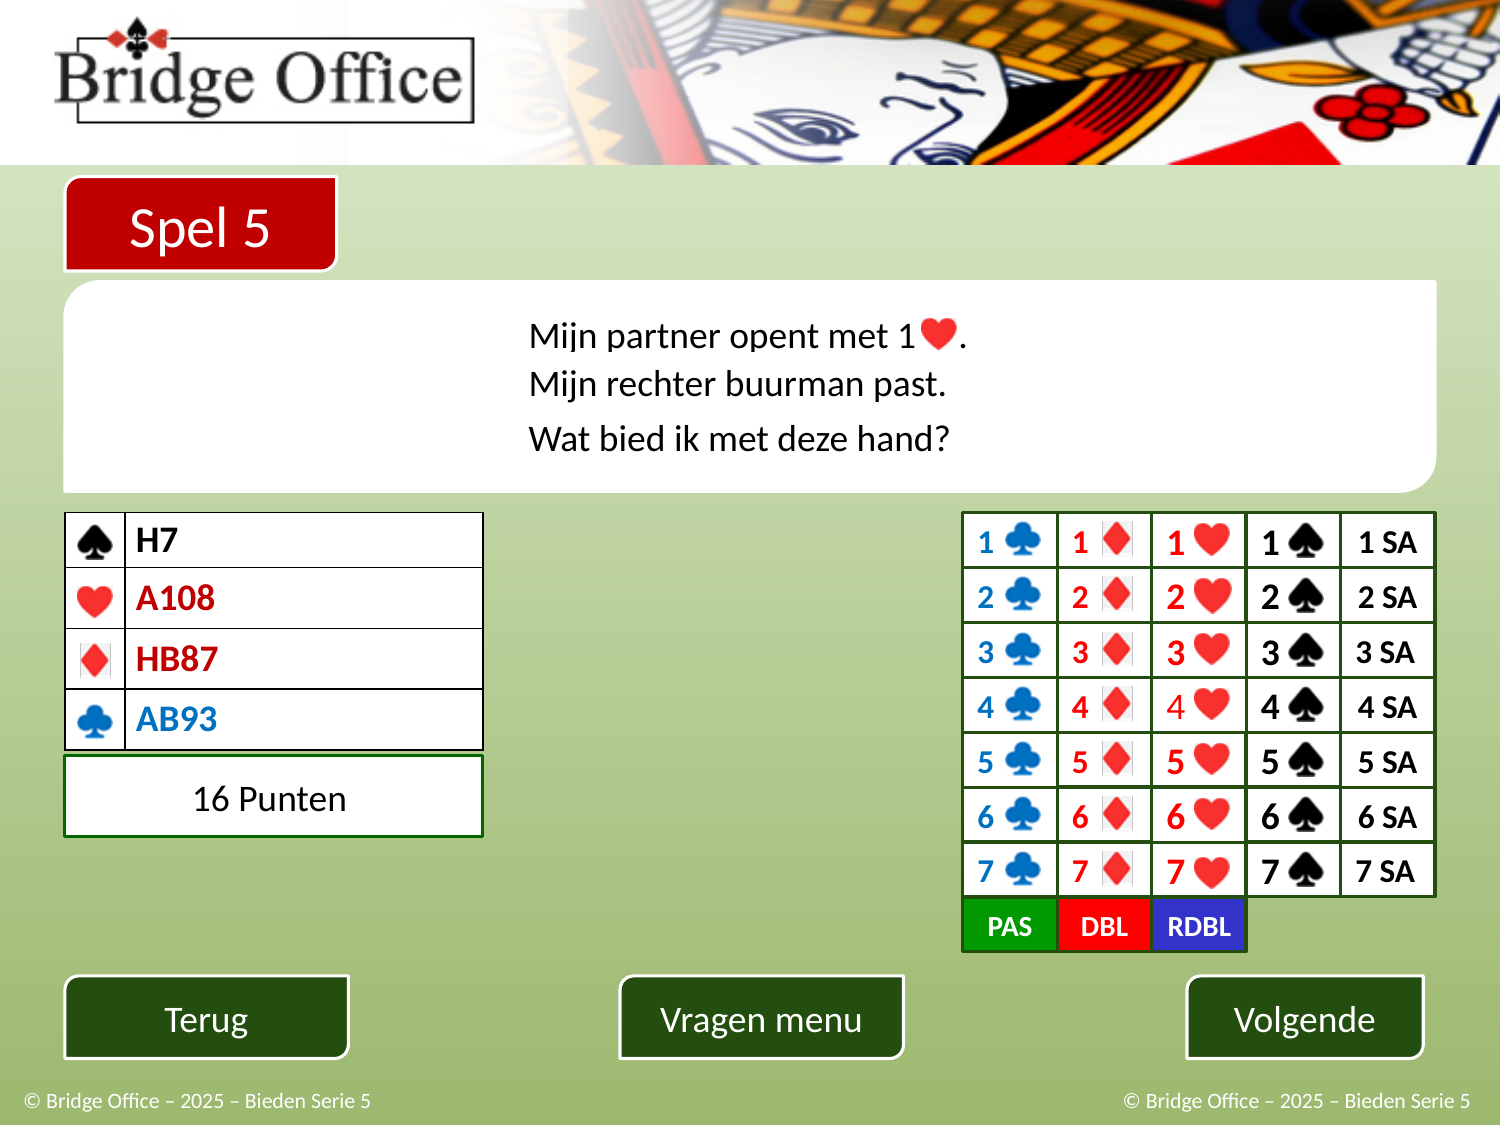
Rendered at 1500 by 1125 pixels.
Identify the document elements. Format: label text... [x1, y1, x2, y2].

text_box 2 [1153, 569, 1245, 621]
picture [77, 585, 114, 618]
text_box 3 [1150, 621, 1245, 676]
text_box Terug [63, 974, 350, 1061]
picture [1193, 857, 1230, 890]
picture [77, 703, 114, 740]
picture [1193, 688, 1230, 721]
picture [920, 318, 957, 350]
text_box 5 [1153, 734, 1248, 786]
text_box 7 [1056, 841, 1150, 898]
text_box Mijn partner opent met 1 . [513, 303, 1022, 364]
picture [1193, 578, 1232, 614]
picture [1004, 631, 1041, 668]
text_box 3 [1056, 621, 1150, 676]
text_box 6 [1150, 786, 1245, 841]
picture [1194, 633, 1230, 666]
picture [0, 0, 1500, 166]
text_box Vragen menu [618, 974, 906, 1061]
text_box 3 [961, 621, 1056, 676]
text_box 7 [1245, 841, 1339, 898]
text_box 6 [961, 786, 1056, 841]
text_box 16 Punten [63, 754, 484, 838]
picture [1004, 576, 1041, 613]
text_box RDBL [1153, 898, 1248, 953]
picture [1099, 521, 1135, 558]
picture [1288, 576, 1324, 613]
text_box 1 [1153, 511, 1245, 569]
table_cell HB87 [126, 629, 482, 688]
picture [77, 524, 114, 561]
text_box 4 [1059, 676, 1150, 734]
picture [1288, 686, 1324, 723]
picture [1288, 851, 1324, 887]
table_cell [66, 690, 124, 749]
table_cell AB93 [126, 690, 482, 749]
text_box Wat bied ik met deze hand? [513, 406, 987, 467]
picture [1193, 798, 1230, 830]
text_box © Bridge Office – 2025 – Bieden Serie 5 [8, 1079, 393, 1121]
picture [1288, 796, 1324, 832]
picture [1099, 631, 1135, 668]
text_box 6 [1245, 786, 1339, 841]
table_cell [66, 629, 124, 688]
text_box Mijn rechter buurman past. [513, 352, 987, 406]
table_header H7 [126, 513, 482, 567]
text_box DBL [1059, 898, 1153, 953]
text_box 3 [1245, 621, 1339, 676]
text_box 2 [961, 569, 1056, 621]
text_box 4 [1150, 676, 1245, 734]
text_box 1 [961, 511, 1059, 569]
text_box 2 [1245, 569, 1339, 621]
picture [1193, 743, 1230, 776]
text_box 4 [961, 676, 1059, 734]
text_box 7 [961, 841, 1056, 896]
picture [1004, 796, 1041, 833]
picture [1288, 631, 1324, 668]
table_header [66, 513, 124, 567]
text_box Volgende [1185, 974, 1425, 1061]
text_box 1 [1059, 511, 1153, 569]
text_box 5 [1248, 734, 1339, 786]
text_box © Bridge Office – 2025 – Bieden Serie 5 [1107, 1079, 1500, 1121]
text_box 1 [1245, 511, 1342, 569]
picture [1099, 686, 1135, 723]
picture [77, 643, 114, 679]
text_box 2 [1056, 569, 1153, 621]
text_box 7 [1150, 841, 1245, 898]
picture [1004, 741, 1041, 778]
table_cell A108 [126, 568, 482, 628]
text_box 5 [961, 734, 1059, 786]
picture [1099, 576, 1135, 613]
picture [1004, 521, 1041, 558]
picture [1099, 851, 1135, 887]
text_box 4 [1245, 676, 1339, 734]
text_box [63, 280, 1437, 493]
text_box 6 [1056, 786, 1150, 841]
picture [1099, 796, 1135, 833]
table_cell [66, 568, 124, 628]
picture [1288, 741, 1324, 778]
text_box 5 SA [1339, 734, 1437, 786]
picture [1004, 851, 1041, 887]
text_box 6 SA [1339, 786, 1437, 844]
text_box 7 SA [1339, 844, 1437, 898]
picture [1004, 686, 1041, 723]
text_box Spel 5 [63, 179, 339, 273]
text_box 5 [1059, 734, 1153, 786]
text_box PAS [961, 896, 1059, 953]
text_box 3 SA [1339, 621, 1437, 676]
picture [1288, 521, 1325, 558]
picture [1193, 523, 1230, 556]
text_box 1 SA [1342, 511, 1437, 569]
text_box 4 SA [1339, 676, 1437, 734]
picture [1099, 741, 1135, 778]
text_box 2 SA [1339, 569, 1437, 621]
